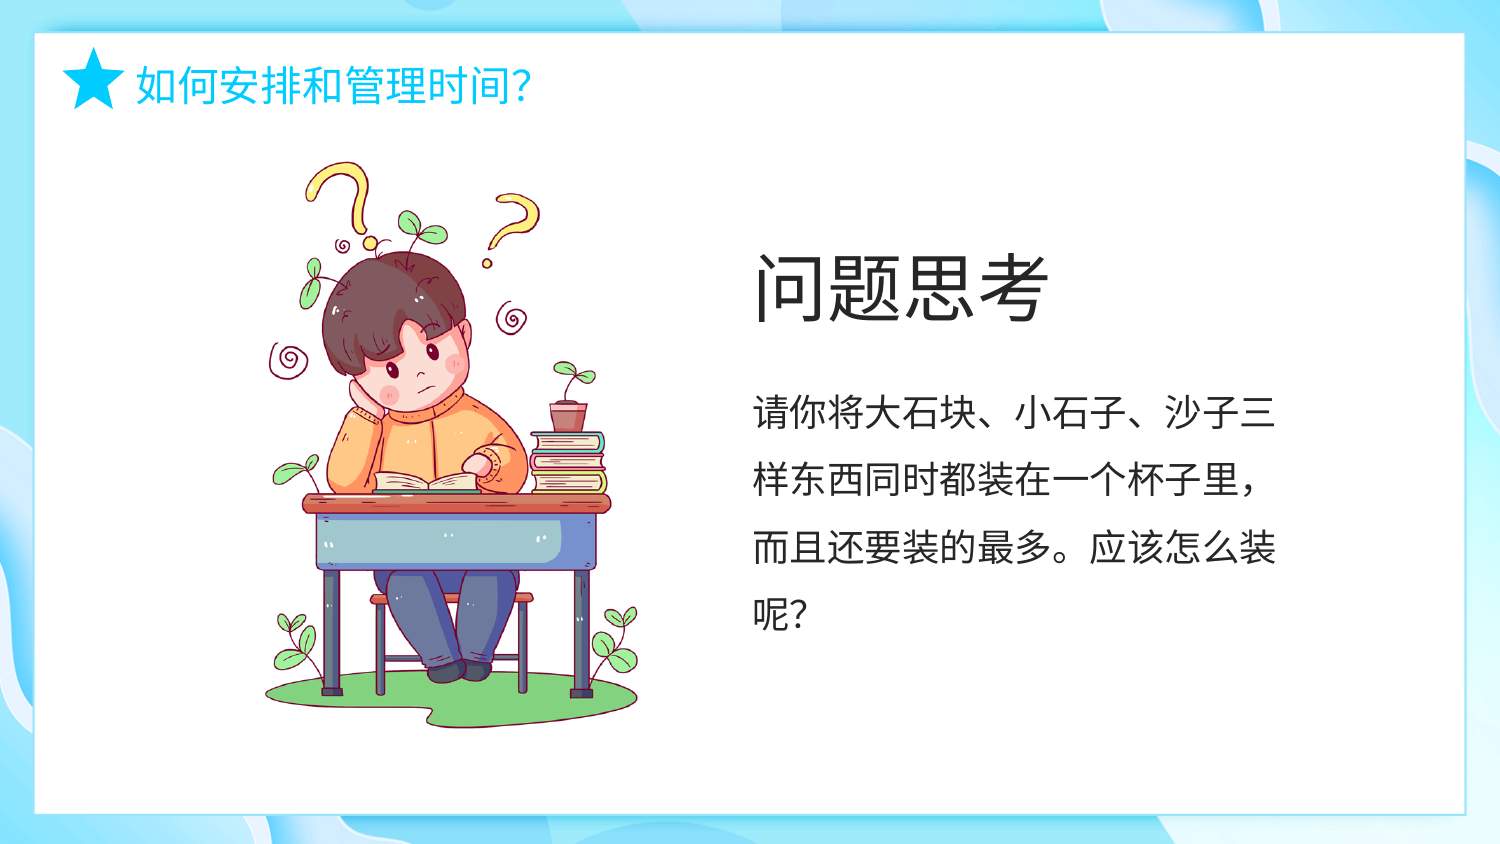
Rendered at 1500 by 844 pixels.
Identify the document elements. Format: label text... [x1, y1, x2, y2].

text_box 问题思考 [738, 234, 1138, 340]
text_box 请你将大石块、小石子、沙子三样东西同时都装在一个杯子里，而且还要装的最多。应该怎么装呢？ [738, 359, 1300, 644]
picture [0, 0, 1500, 844]
